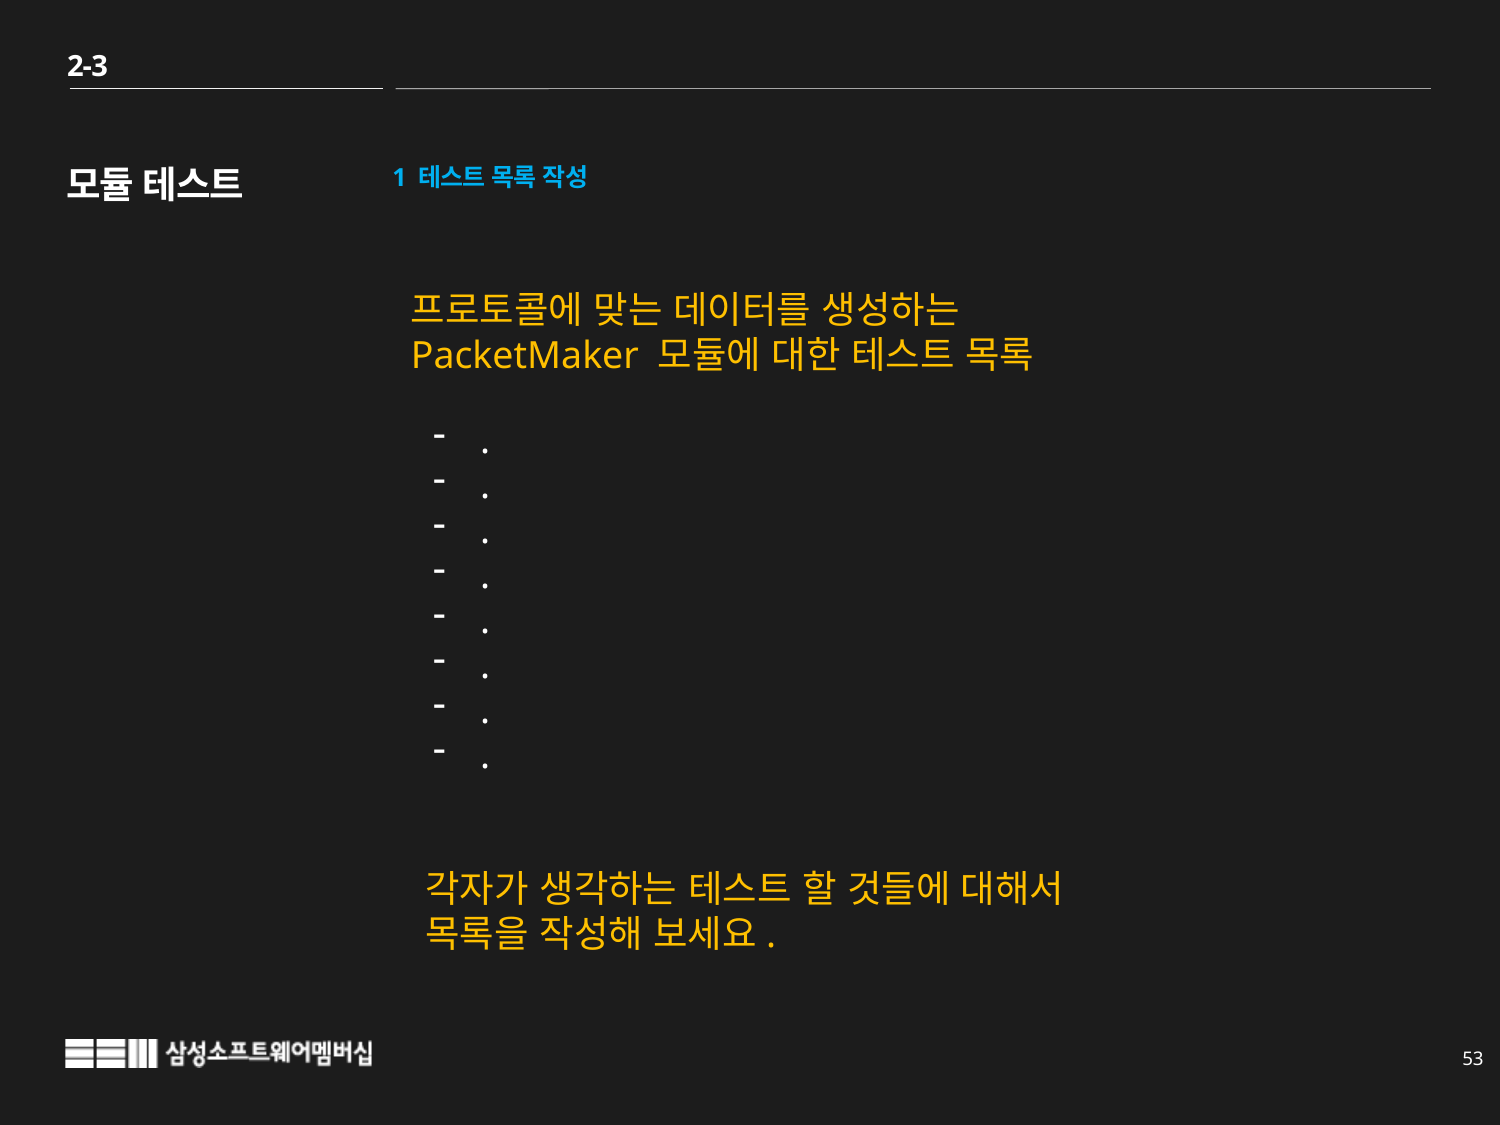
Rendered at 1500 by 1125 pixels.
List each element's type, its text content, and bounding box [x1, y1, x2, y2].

text_box . . . . . . . . [418, 408, 1376, 784]
text_box 각자가 생각하는 테스트 할 것들에 대해서 목록을 작성해 보세요. [410, 857, 1080, 963]
picture [64, 1039, 375, 1068]
text_box 프로토콜에 맞는 데이터를 생성하는 PacketMaker 모듈에 대한 테스트 목록 [396, 278, 1050, 384]
text_box 모듈 테스트 [51, 149, 338, 214]
text_box 1 테스트 목록 작성 [377, 154, 803, 199]
text_box 2-3 [52, 39, 123, 90]
text_box 53 [1377, 1039, 1499, 1080]
